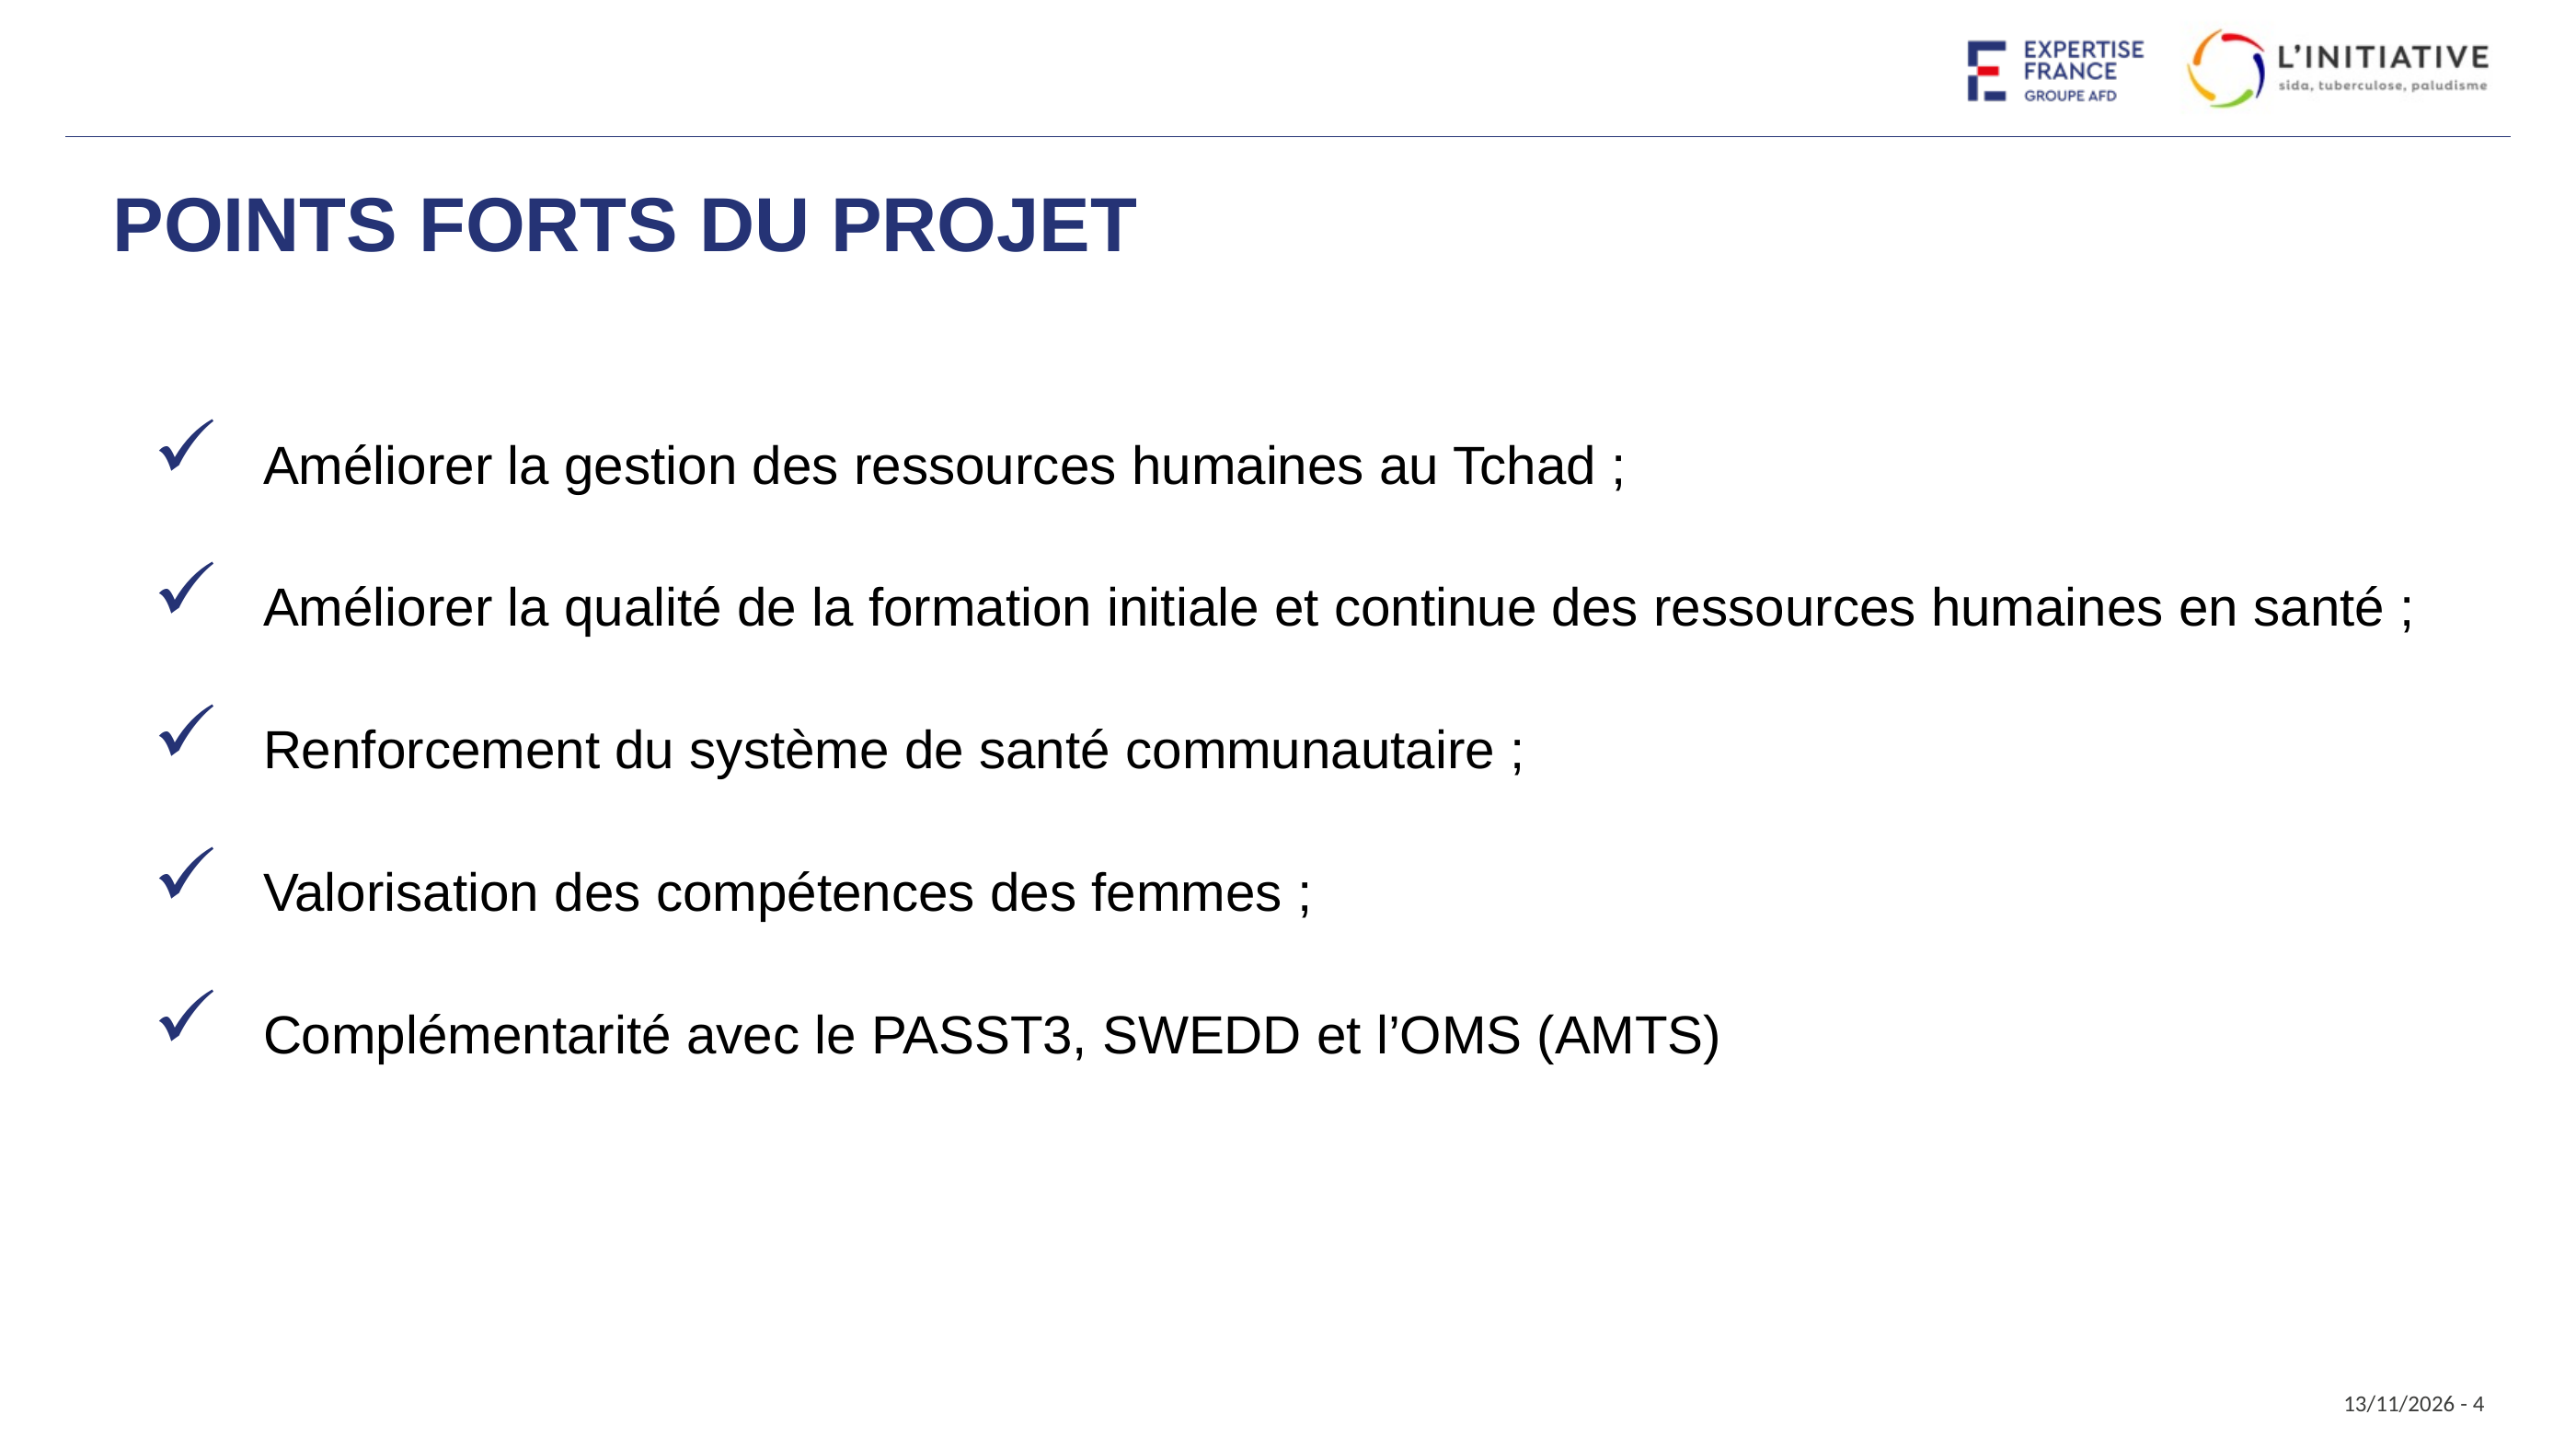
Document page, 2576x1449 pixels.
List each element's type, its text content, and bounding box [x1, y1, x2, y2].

text_box Points forts du projet [98, 178, 2398, 316]
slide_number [956, 1363, 2499, 1442]
picture [1949, 0, 2519, 137]
list Améliorer la gestion des ressources humaines au Tchad ; Améliorer la qualité de la formation initiale et continue des ressources humaines en santé ; Renforcement du système de santé communautaire ; Valorisation des compétences des femmes ; Complémentarité avec le PASST3, SWEDD et l’OMS (AMTS) [139, 391, 2437, 1124]
